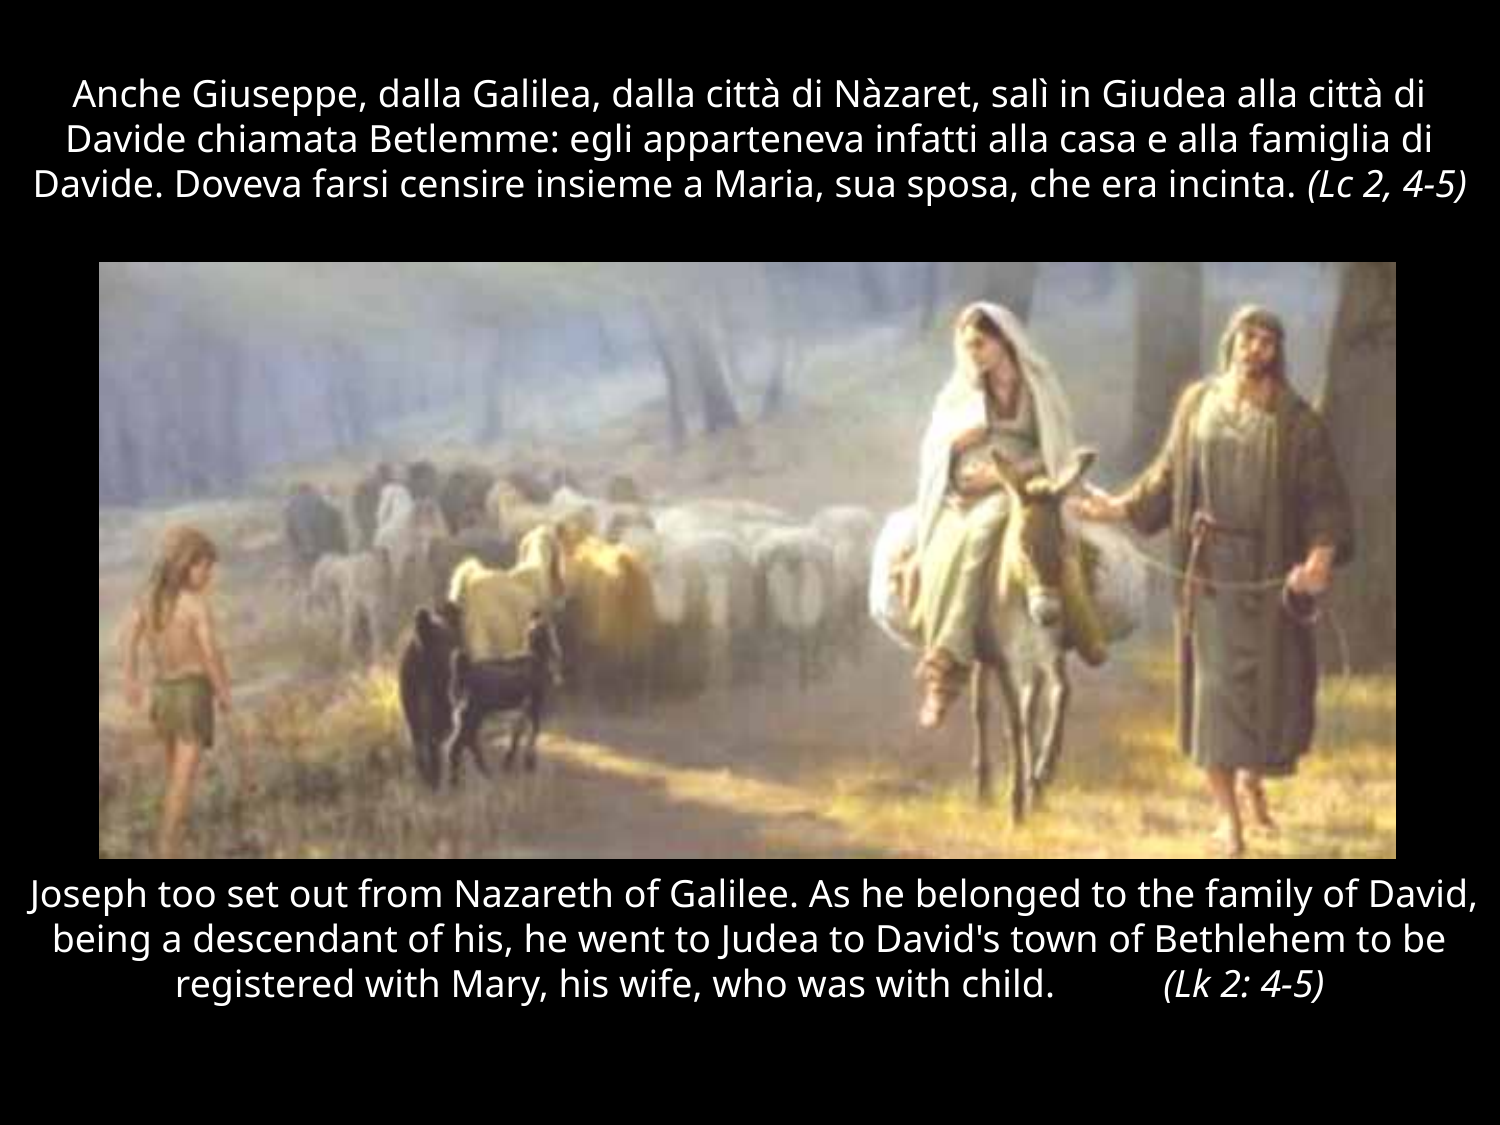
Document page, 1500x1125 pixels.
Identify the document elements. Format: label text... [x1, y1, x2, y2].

text_box Anche Giuseppe, dalla Galilea, dalla città di Nàzaret, salì in Giudea alla città di Davide chiamata Betlemme: egli apparteneva infatti alla casa e alla famiglia di Davide. Doveva farsi censire insieme a Maria, sua sposa, che era incinta. (Lc 2, 4-5) [0, 62, 1500, 213]
picture [99, 262, 1396, 859]
text_box Joseph too set out from Nazareth of Galilee. As he belonged to the family of David, being a descendant of his, he went to Judea to David's town of Bethlehem to be registered with Mary, his wife, who was with child. (Lk 2: 4-5) [0, 862, 1500, 1013]
